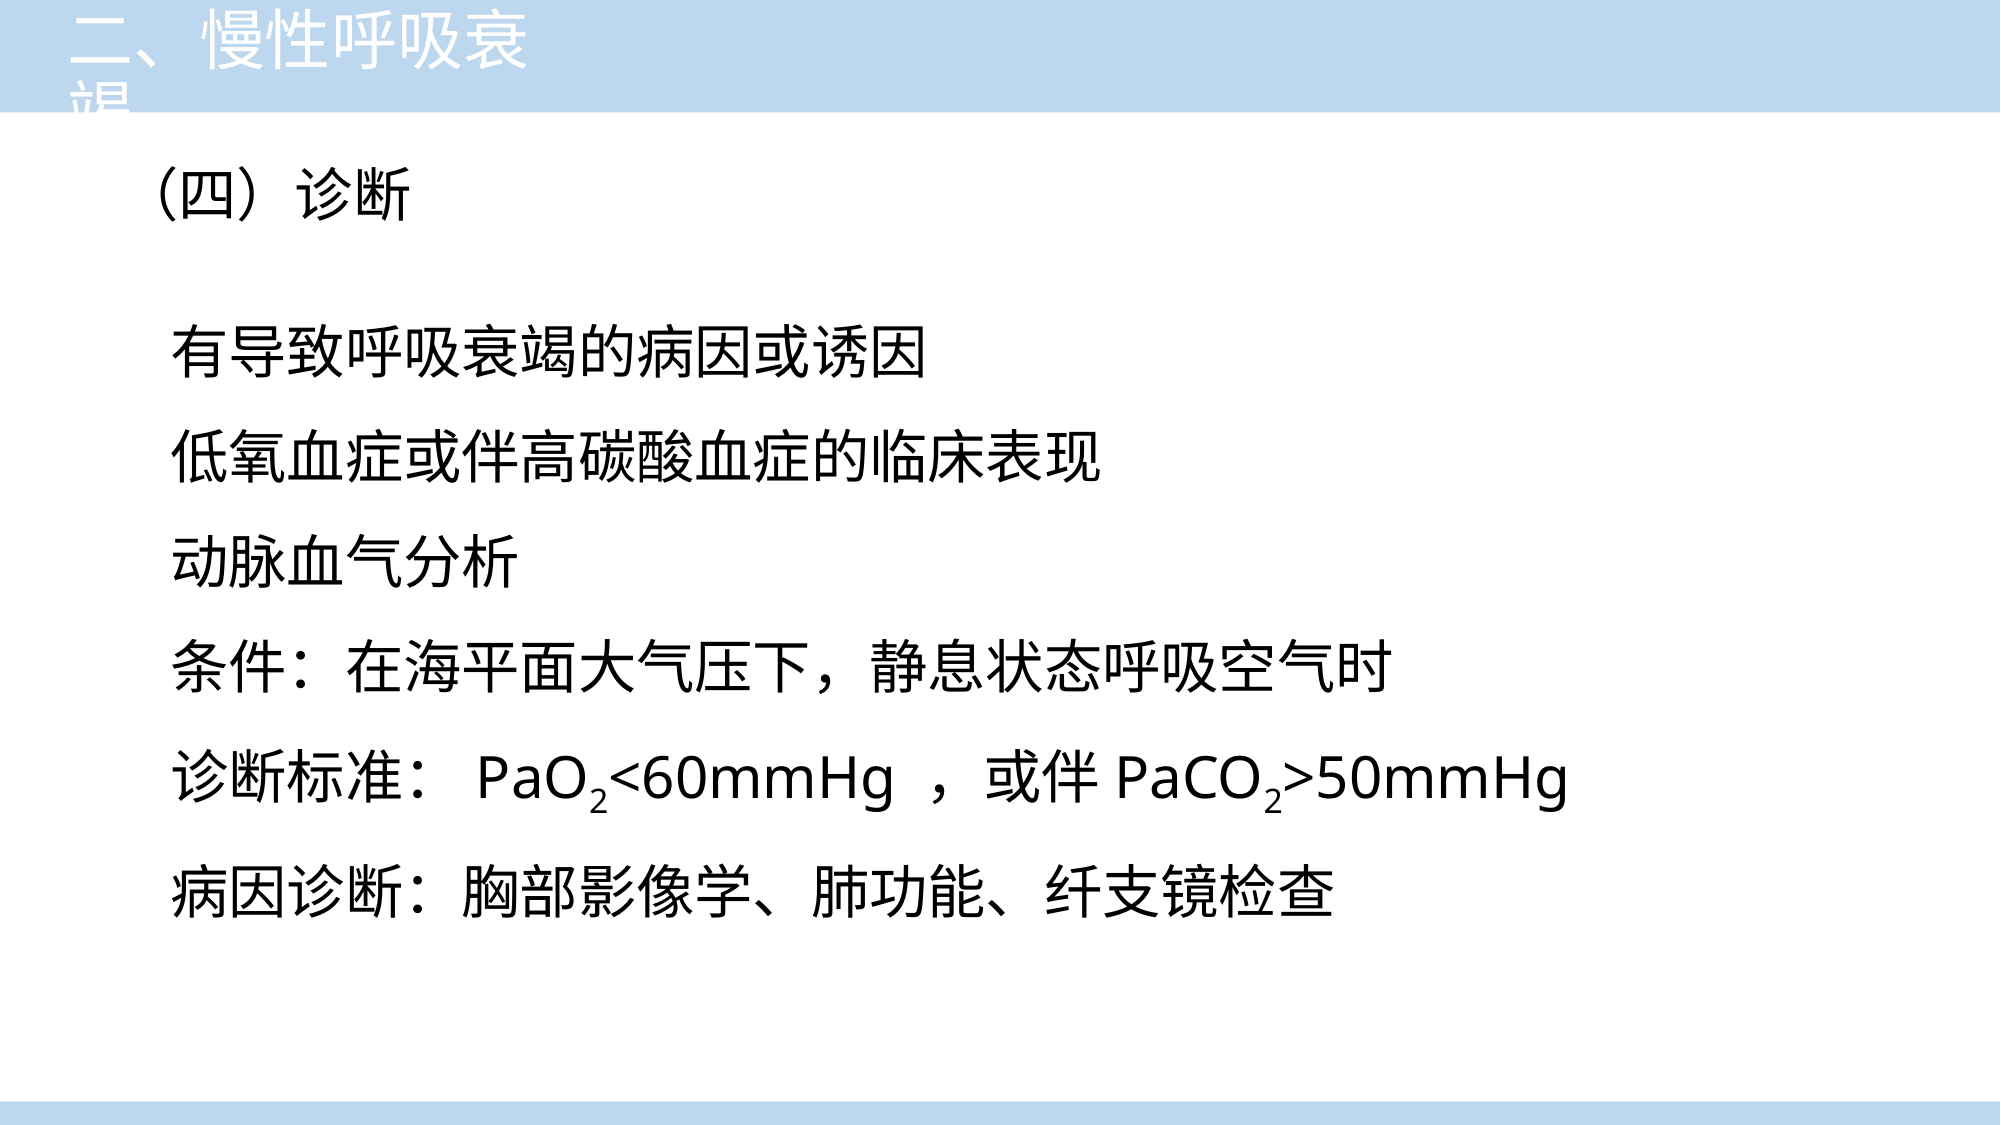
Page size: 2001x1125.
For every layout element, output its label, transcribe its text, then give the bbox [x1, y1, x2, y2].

list 有导致呼吸衰竭的病因或诱因 低氧血症或伴高碳酸血症的临床表现 动脉血气分析 条件：在海平面大气压下，静息状态呼吸空气时 诊断标准：PaO2<60mmHg ，或伴PaCO2>50mmHg 病因诊断：胸部影像学、肺功能、纤支镜检查 [155, 273, 1881, 987]
title 二、慢性呼吸衰竭 [52, 0, 604, 158]
text_box （四）诊断 [105, 150, 794, 236]
